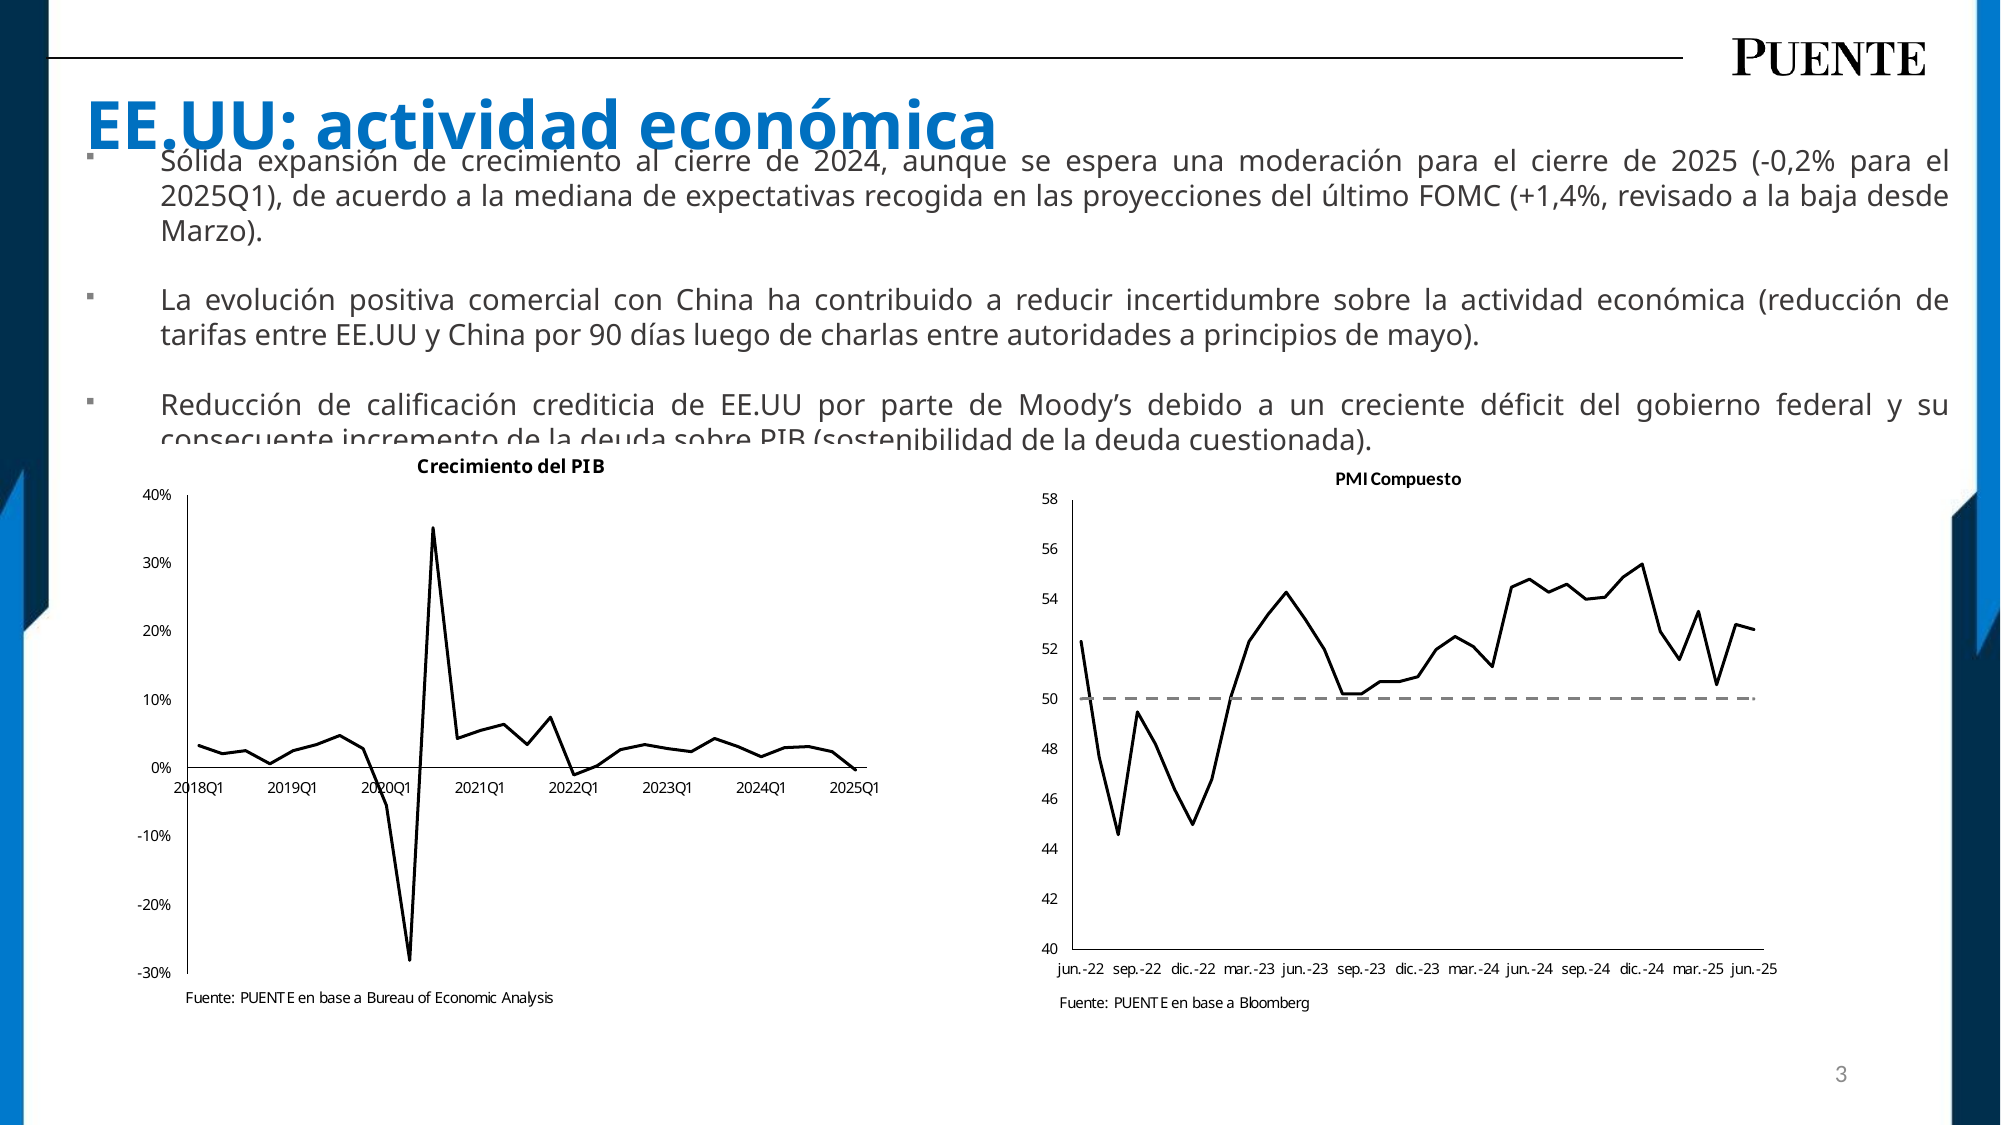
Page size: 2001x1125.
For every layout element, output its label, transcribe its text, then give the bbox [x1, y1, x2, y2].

text_box EE.UU: actividad económica [83, 80, 1900, 140]
picture [0, 0, 2001, 1125]
text_box Sólida expansión de crecimiento al cierre de 2024, aunque se espera una moderación para el cierre de 2025 (-0,2% para el 2025Q1), de acuerdo a la mediana de expectativas recogida en las proyecciones del último FOMC (+1,4%, revisado a la baja desde Marzo). La evolución positiva comercial con China ha contribuido a reducir incertidumbre sobre la actividad económica (reducción de tarifas entre EE.UU y China por 90 días luego de charlas entre autoridades a principios de mayo). Reducción de calificación crediticia de EE.UU por parte de Moody’s debido a un creciente déficit del gobierno federal y su consecuente incremento de la deuda sobre PIB (sostenibilidad de la deuda cuestionada). [83, 140, 1952, 457]
slide_number 3 [1412, 1042, 1863, 1103]
